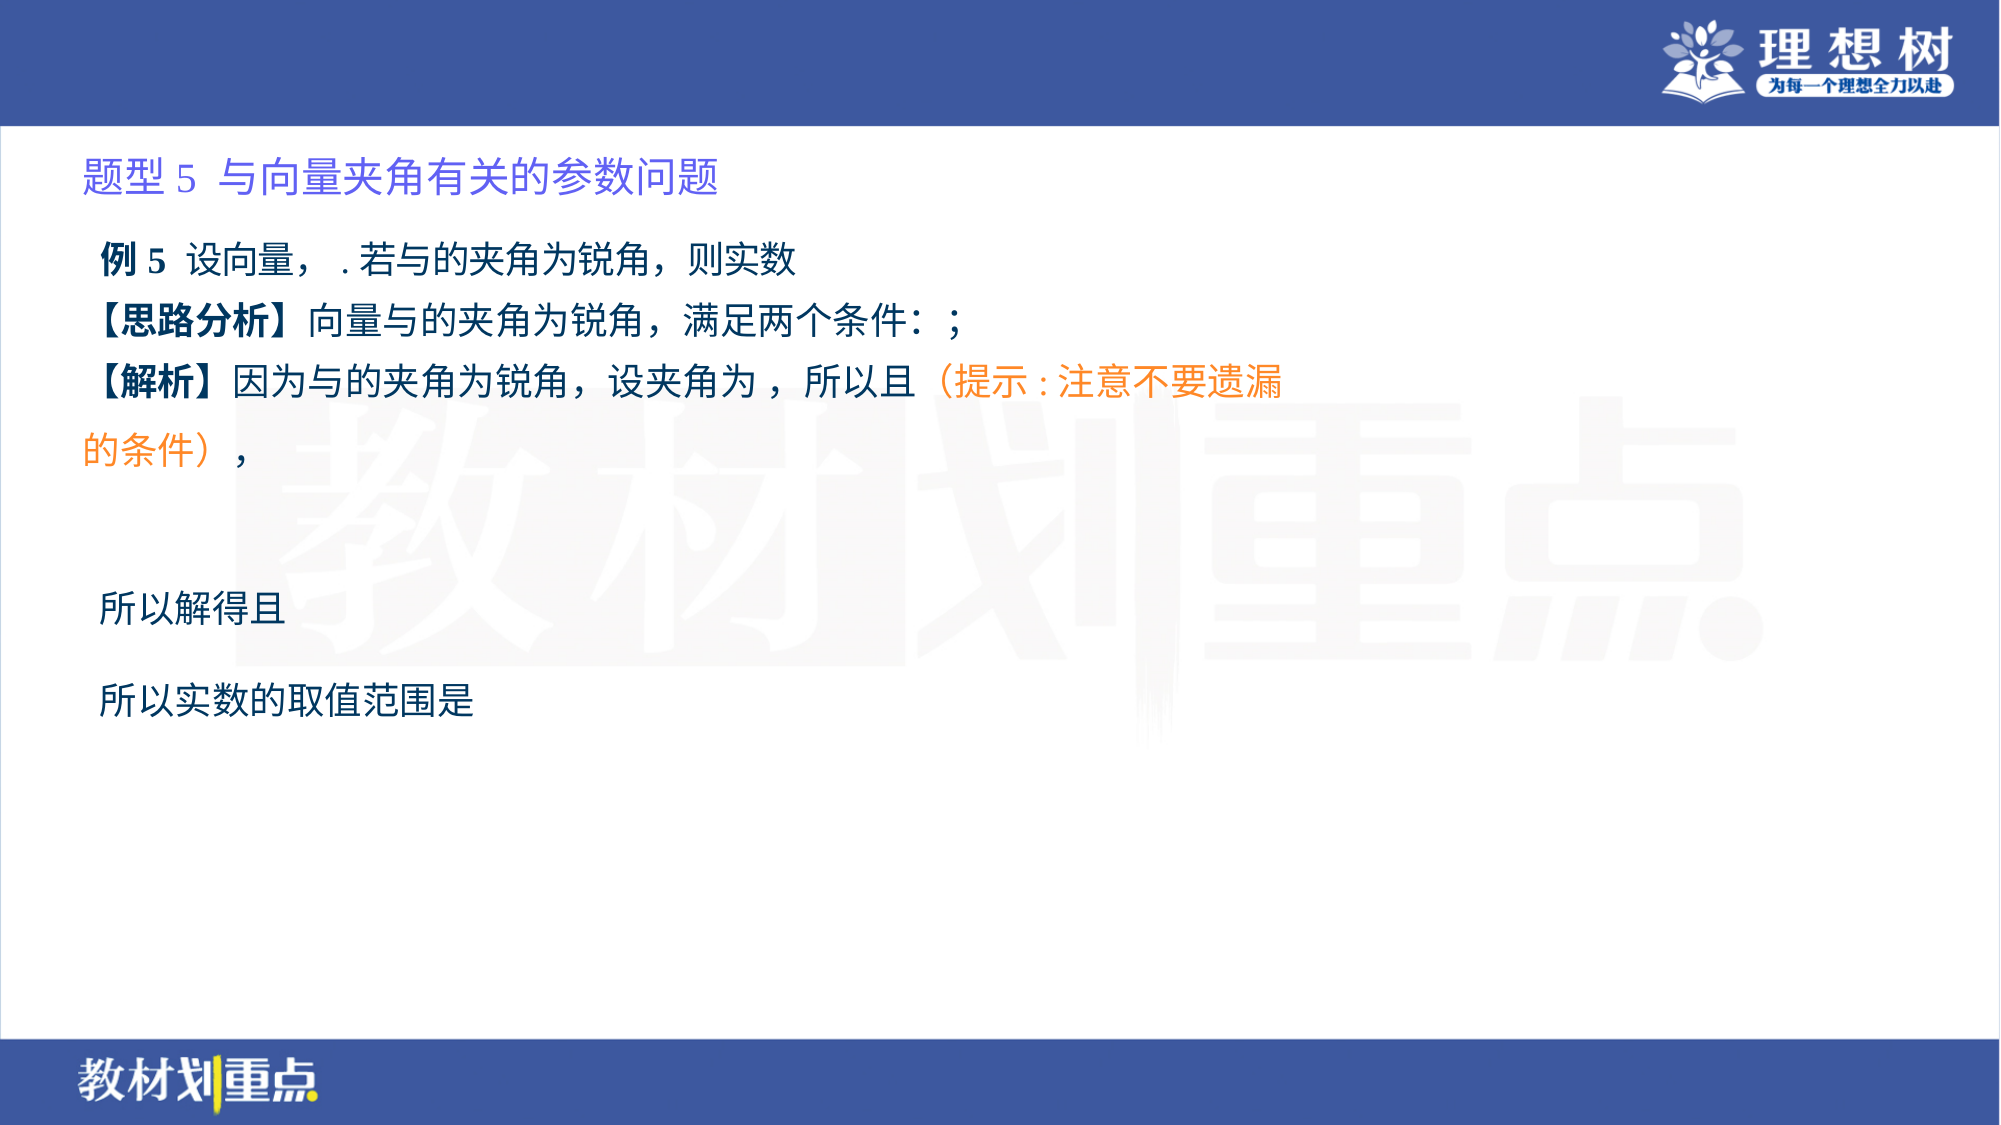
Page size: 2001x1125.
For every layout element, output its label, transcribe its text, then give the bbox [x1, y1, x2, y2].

picture [0, 0, 2000, 1125]
text_box 题型5 与向量夹角有关的参数问题 [82, 129, 1817, 264]
